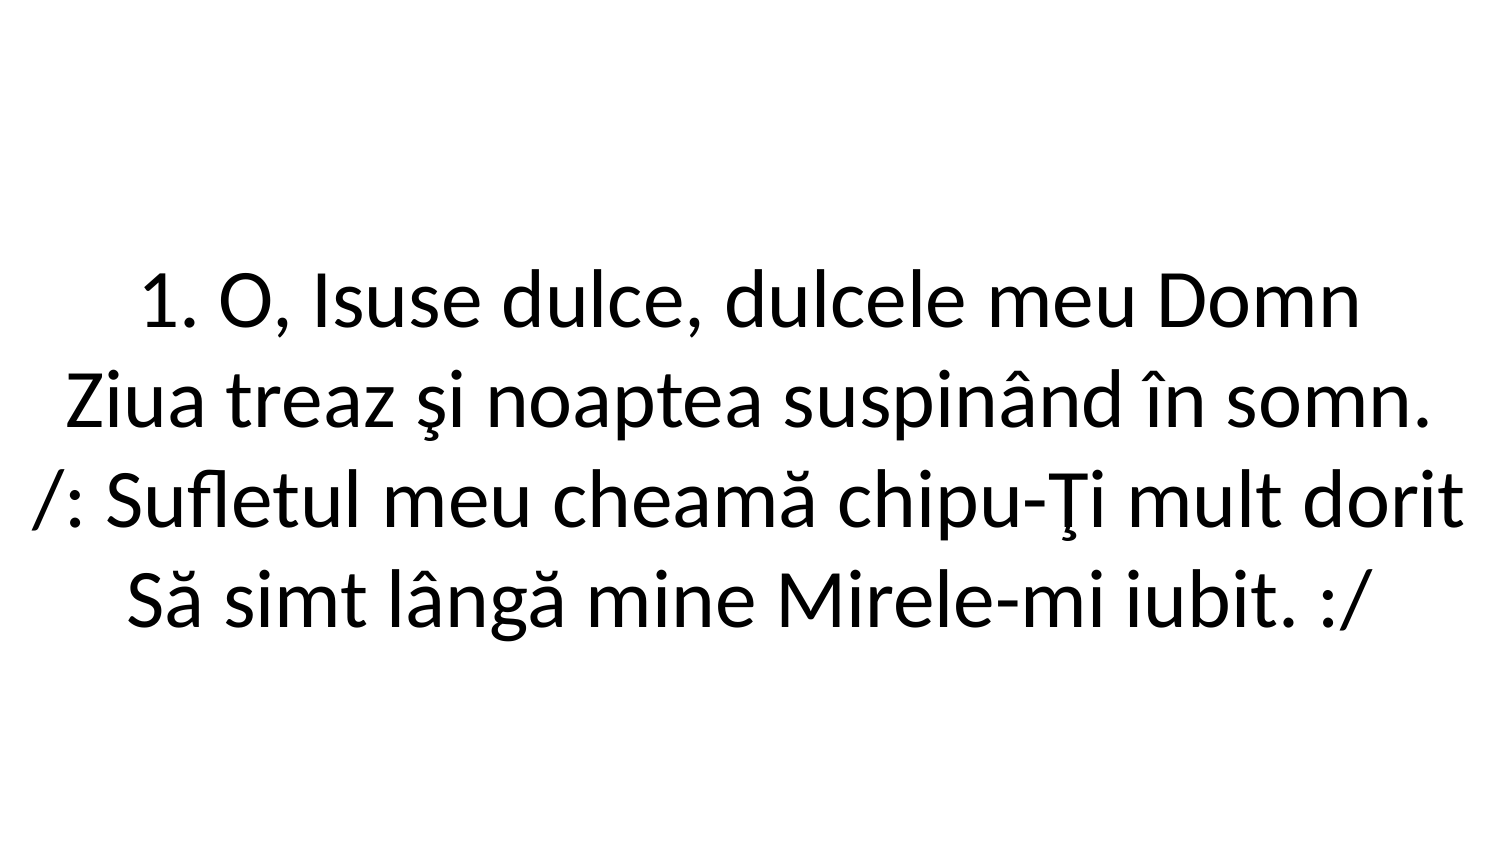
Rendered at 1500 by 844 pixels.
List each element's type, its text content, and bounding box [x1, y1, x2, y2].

text_box 1. O, Isuse dulce, dulcele meu Domn Ziua treaz şi noaptea suspinând în somn. /: Sufletul meu cheamă chipu-Ţi mult dorit Să simt lângă mine Mirele-mi iubit. :/ [17, 192, 1483, 652]
